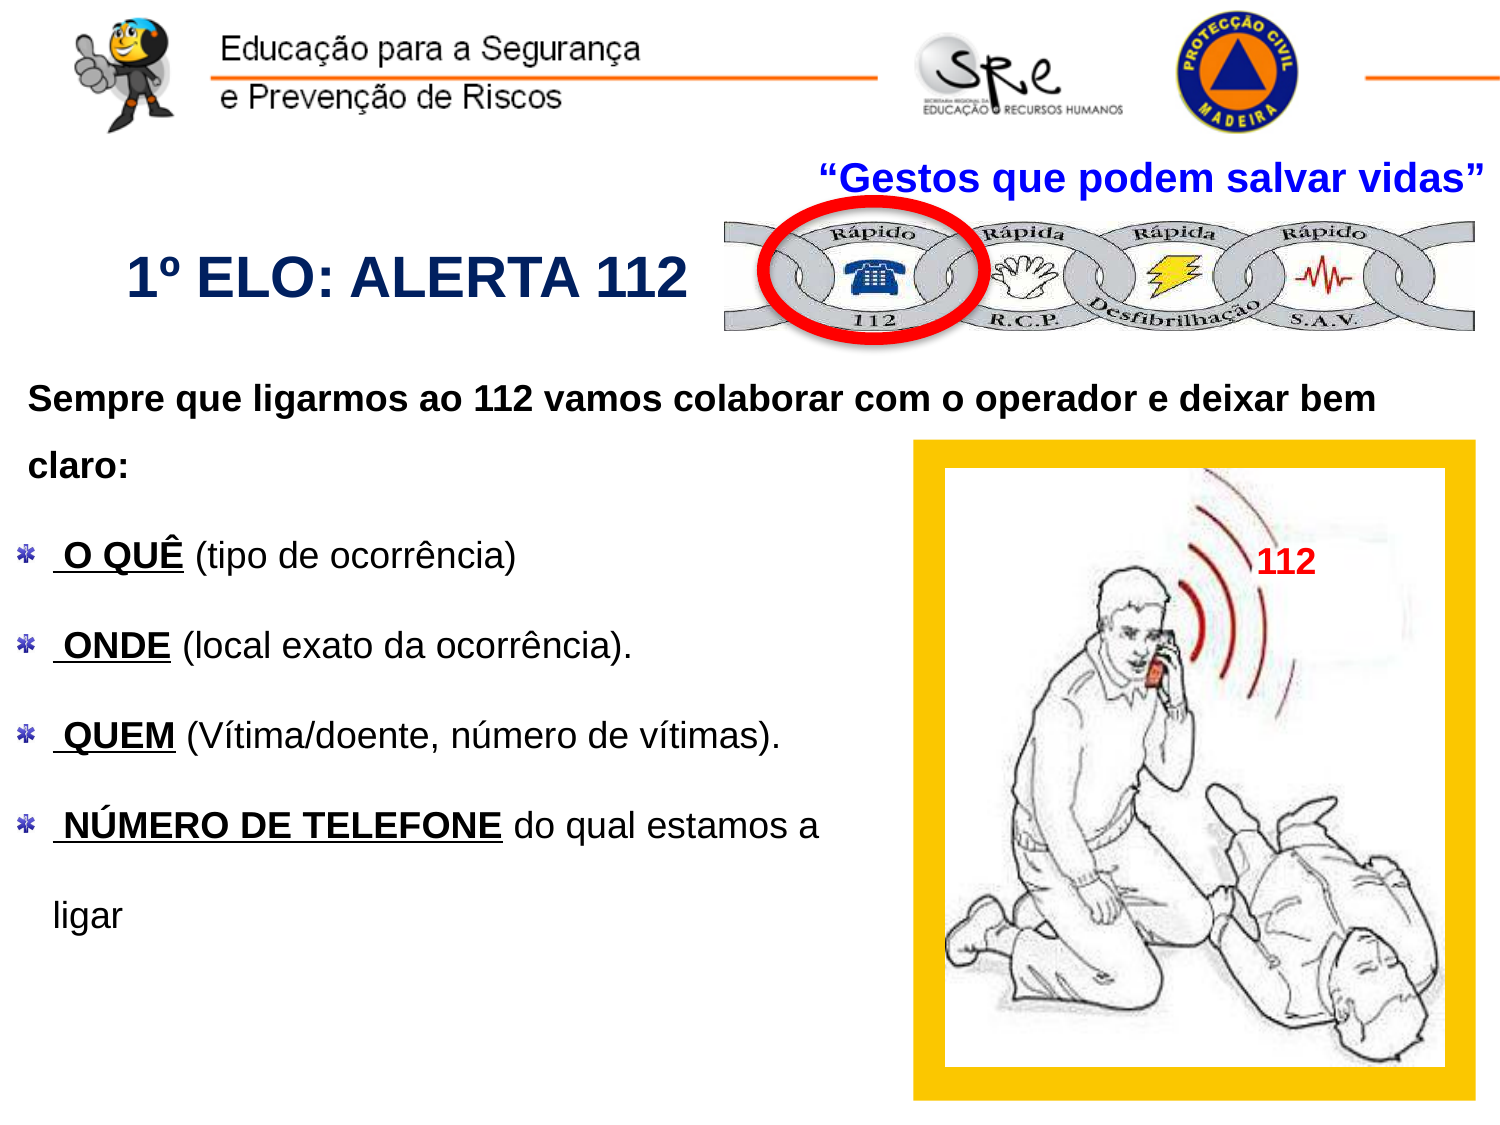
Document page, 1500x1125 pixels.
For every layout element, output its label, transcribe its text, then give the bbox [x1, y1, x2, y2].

text_box O QUÊ (tipo de ocorrência) ONDE (local exato da ocorrência). QUEM (Vítima/doente, número de vítimas). NÚMERO DE TELEFONE do qual estamos a ligar [2, 478, 914, 944]
text_box “Gestos que podem salvar vidas” [803, 143, 1500, 208]
text_box [796, 200, 952, 220]
text_box 1º ELO: ALERTA 112 [111, 232, 719, 317]
text_box [913, 494, 1476, 1101]
text_box Sempre que ligarmos ao 112 vamos colaborar com o operador e deixar bem claro: [12, 343, 1476, 494]
picture [0, 0, 1500, 1125]
